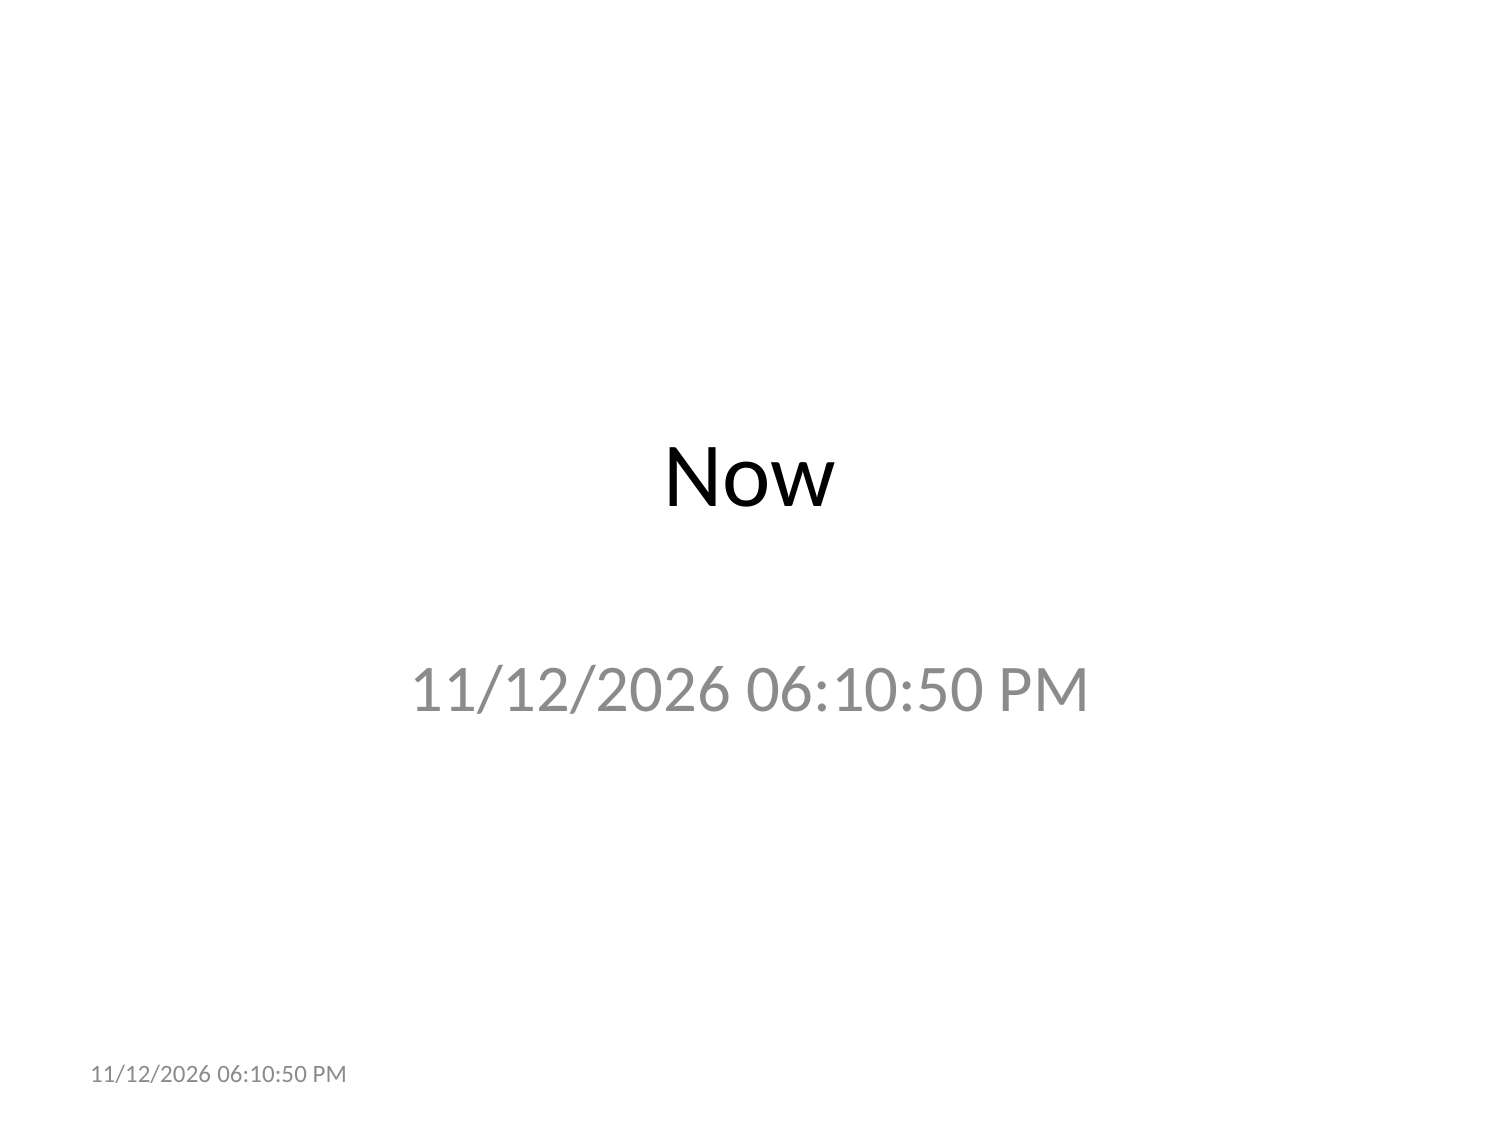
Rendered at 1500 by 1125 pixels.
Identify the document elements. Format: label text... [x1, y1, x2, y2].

subtitle 2011-12-19 10:20:04 AM [225, 637, 1275, 925]
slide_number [75, 1042, 425, 1103]
title Now [112, 349, 1388, 591]
